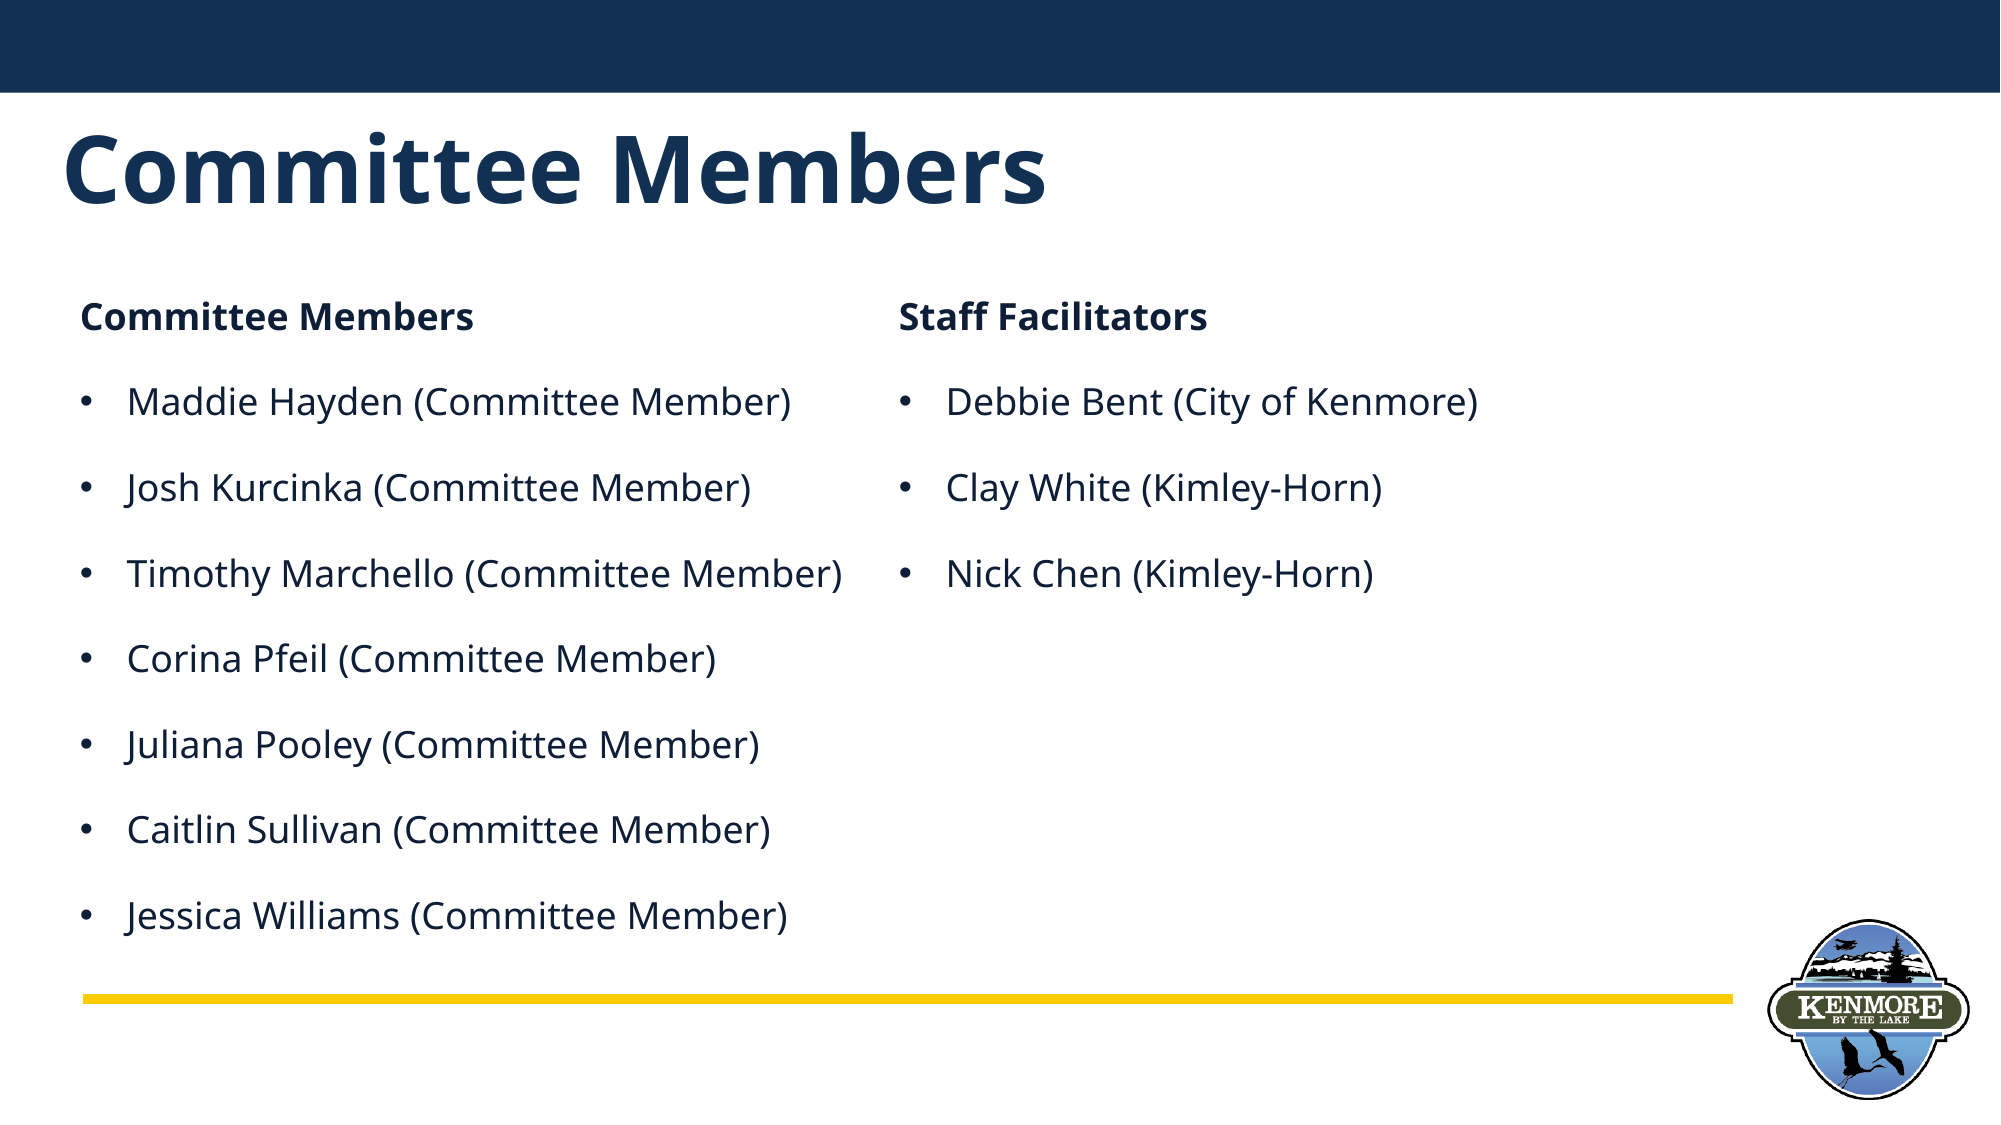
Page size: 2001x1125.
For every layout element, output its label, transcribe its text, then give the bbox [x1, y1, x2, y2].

slide_number 4 [1412, 1042, 1863, 1103]
text_box [0, 0, 2000, 94]
title Committee Members [46, 94, 1940, 231]
picture [1767, 919, 1970, 1100]
subtitle Committee Members Maddie Hayden (Committee Member) Josh Kurcinka (Committee Member) Timothy Marchello (Committee Member) Corina Pfeil (Committee Member) Juliana Pooley (Committee Member) Caitlin Sullivan (Committee Member) Jessica Williams (Committee Member) Staff Facilitators Debbie Bent (City of Kenmore) Clay White (Kimley-Horn) Nick Chen (Kimley-Horn) [64, 281, 1733, 956]
